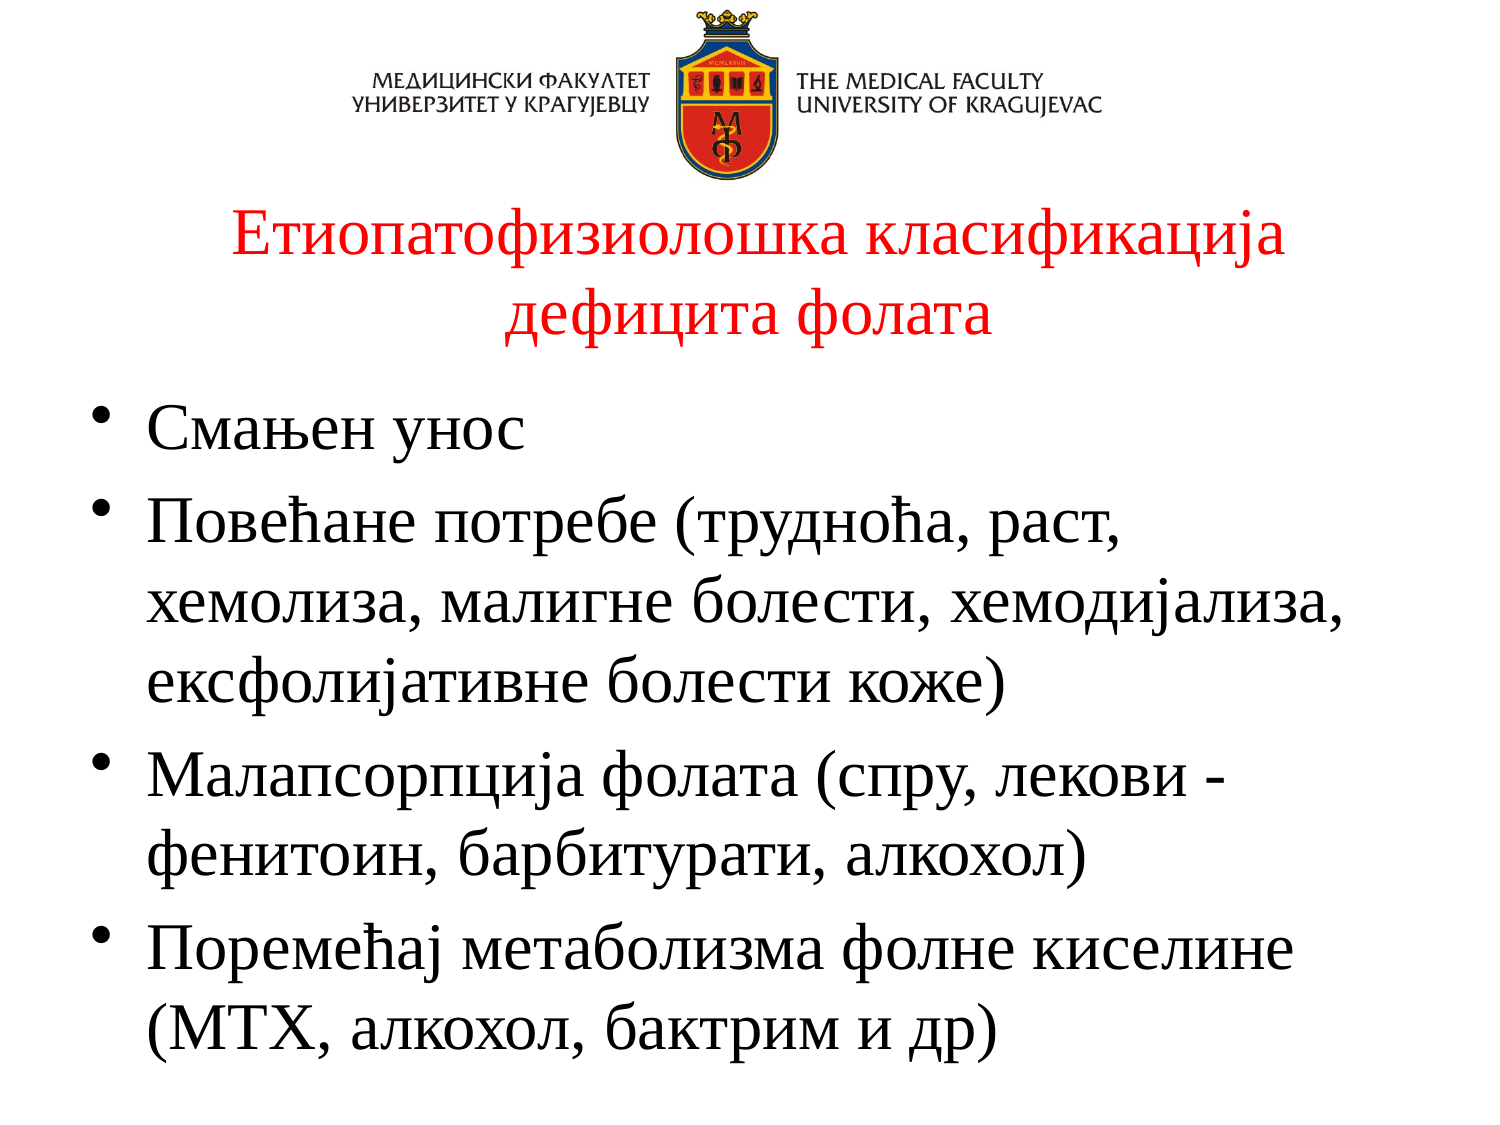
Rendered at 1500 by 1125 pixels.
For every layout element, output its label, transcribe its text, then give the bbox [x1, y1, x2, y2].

list Смањен унос Повећане потребе (трудноћа, раст, хемолиза, малигне болести, хемодијализа, ексфолијативне болести коже) Малапсорпција фолата (спру, лекови - фенитоин, барбитурати, алкохол) Поремећај метаболизма фолне киселине (МТX, алкохол, бактрим и др) [74, 374, 1426, 1118]
title Етиопатофизиолошка класификација дефицита фолата [74, 173, 1426, 362]
picture [328, 0, 1125, 173]
